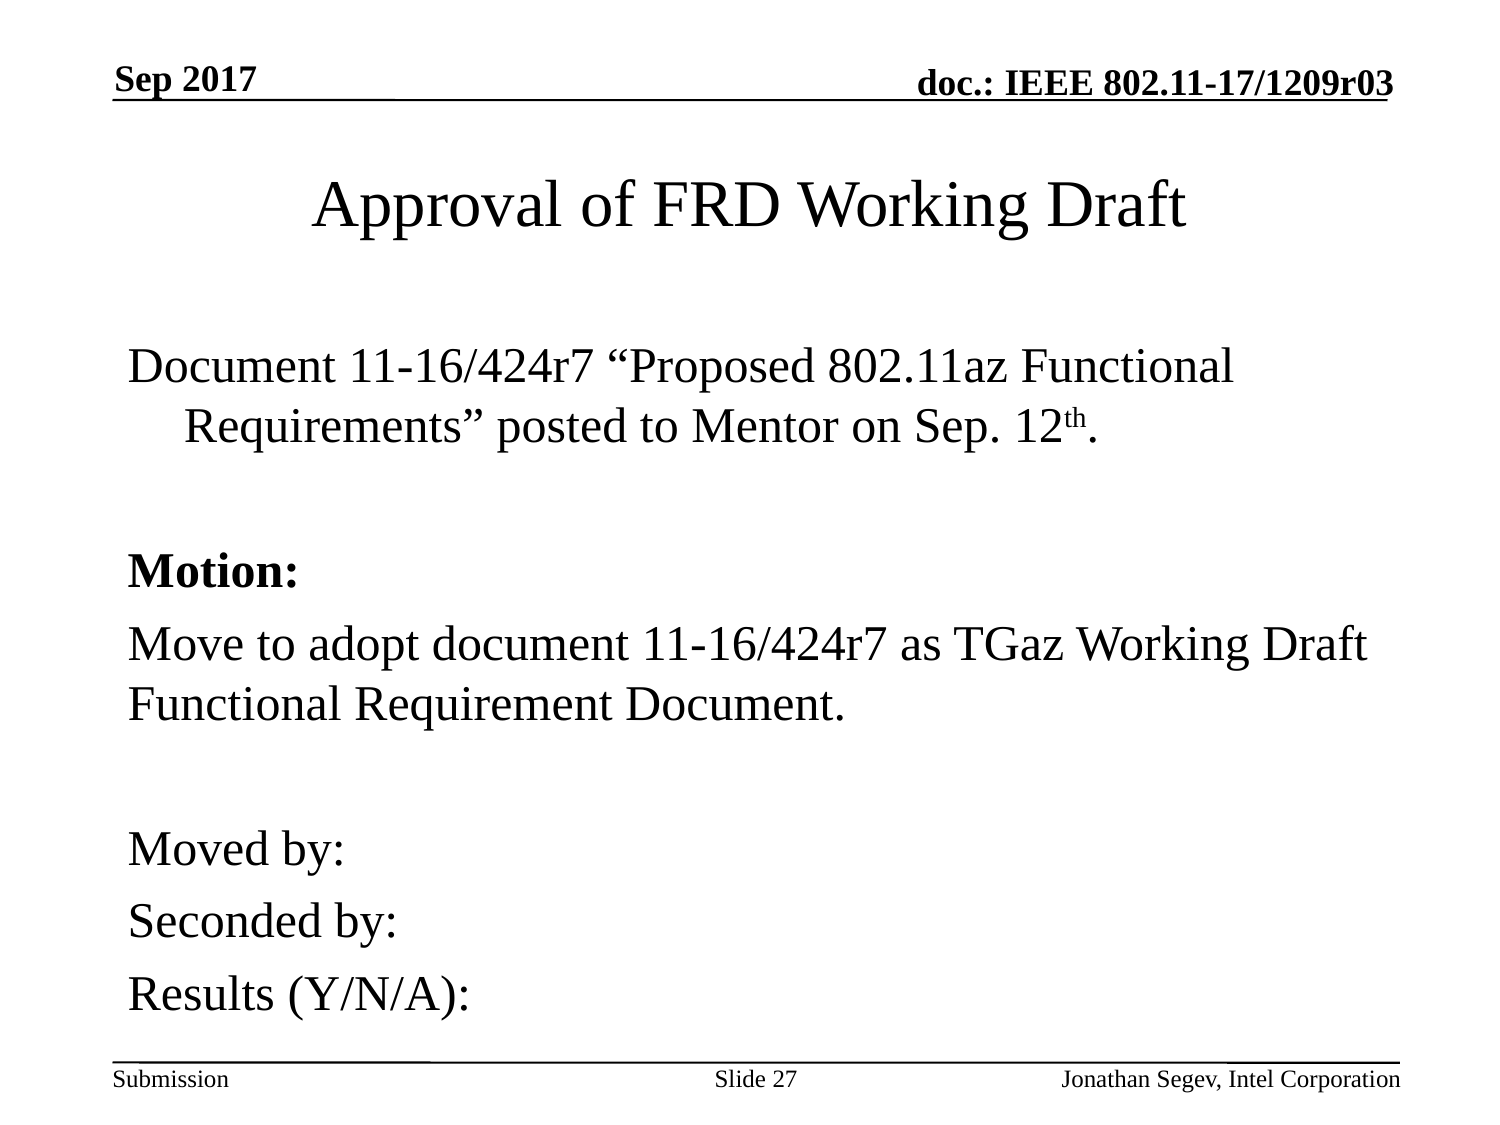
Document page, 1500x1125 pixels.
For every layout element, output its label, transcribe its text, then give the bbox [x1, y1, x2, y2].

slide_number Slide 27 [712, 1061, 800, 1123]
footer Jonathan Segev, Intel Corporation [878, 1061, 1402, 1093]
title Approval of FRD Working Draft [112, 112, 1388, 288]
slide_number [114, 54, 423, 100]
list Document 11-16/424r7 “Proposed 802.11az Functional Requirements” posted to Mentor on Sep. 12th. Motion: Move to adopt document 11-16/424r7 as TGaz Working Draft Functional Requirement Document. Moved by: Seconded by: Results (Y/N/A): [112, 324, 1388, 1000]
